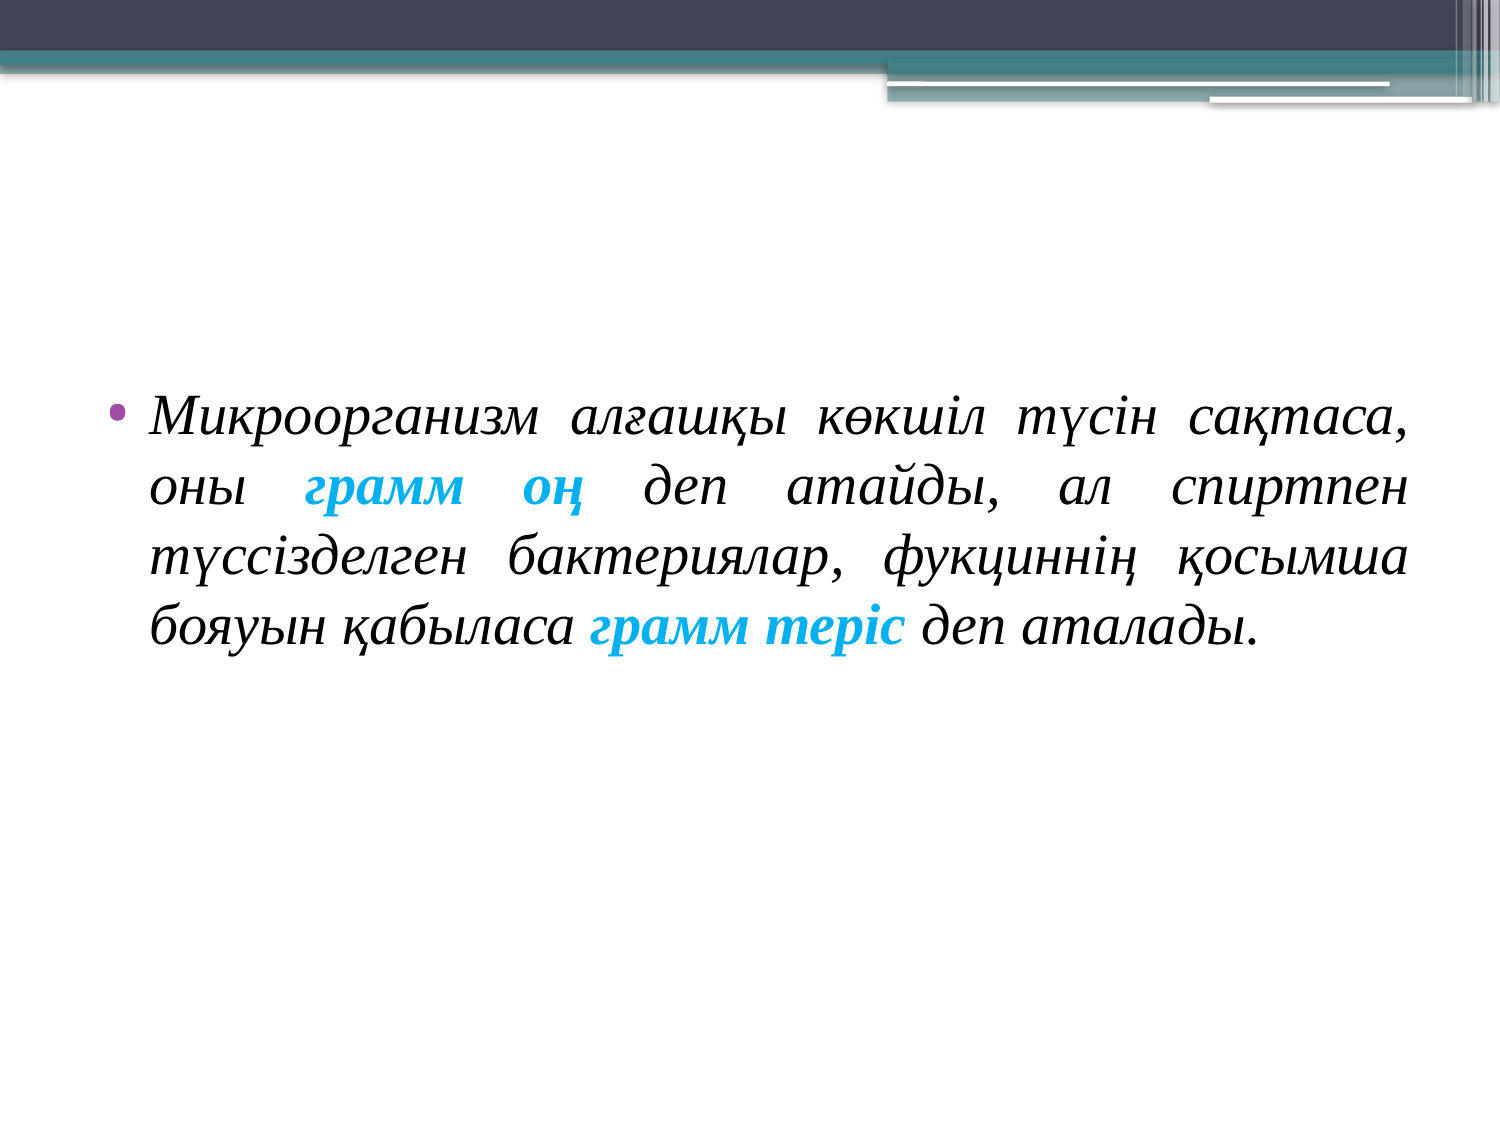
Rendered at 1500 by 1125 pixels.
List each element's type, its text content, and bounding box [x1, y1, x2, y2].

list Микроорганизм алғашқы көкшіл түсін сақтаса, оны грамм оң деп атайды, ал спиртпен түссізделген бактериялар, фукциннің қосымша бояуын қабыласа грамм теріс деп аталады. [75, 368, 1425, 1079]
